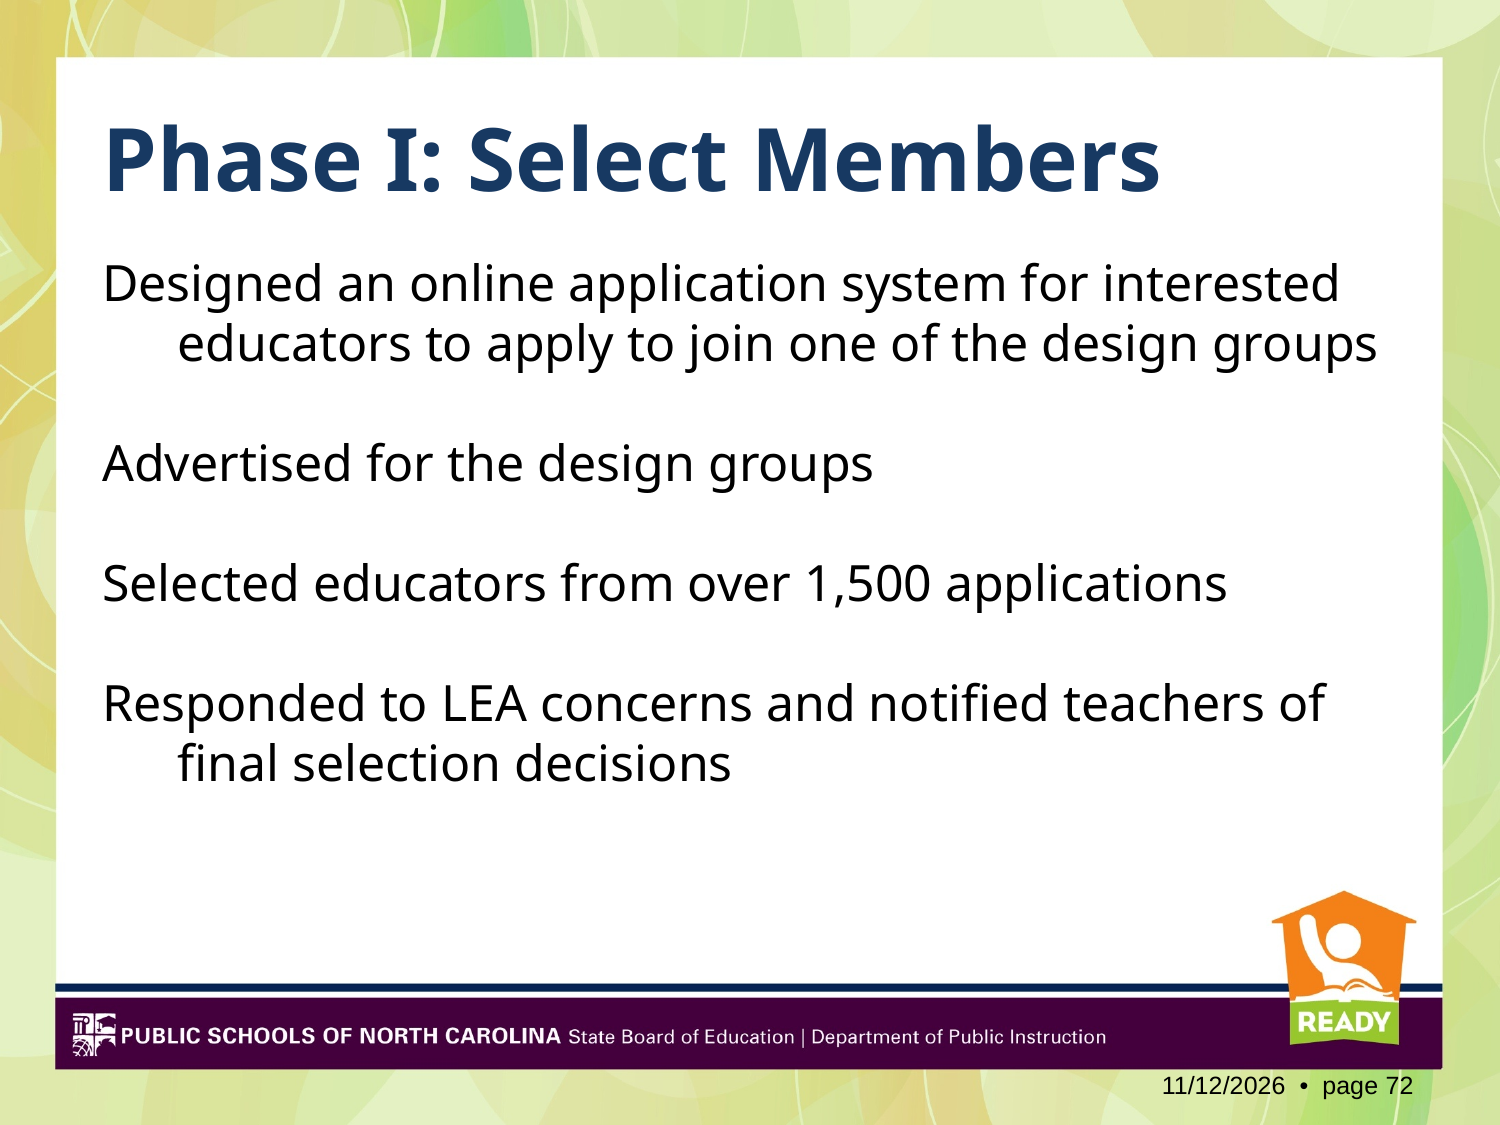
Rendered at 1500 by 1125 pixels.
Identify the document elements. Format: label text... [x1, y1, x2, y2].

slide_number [1147, 1062, 1460, 1122]
title Phase I: Select Members [87, 87, 1413, 194]
text_box Designed an online application system for interested educators to apply to join one of the design groups Advertised for the design groups Selected educators from over 1,500 applications Responded to LEA concerns and notified teachers of final selection decisions [87, 194, 1413, 800]
picture [0, 0, 1500, 1125]
